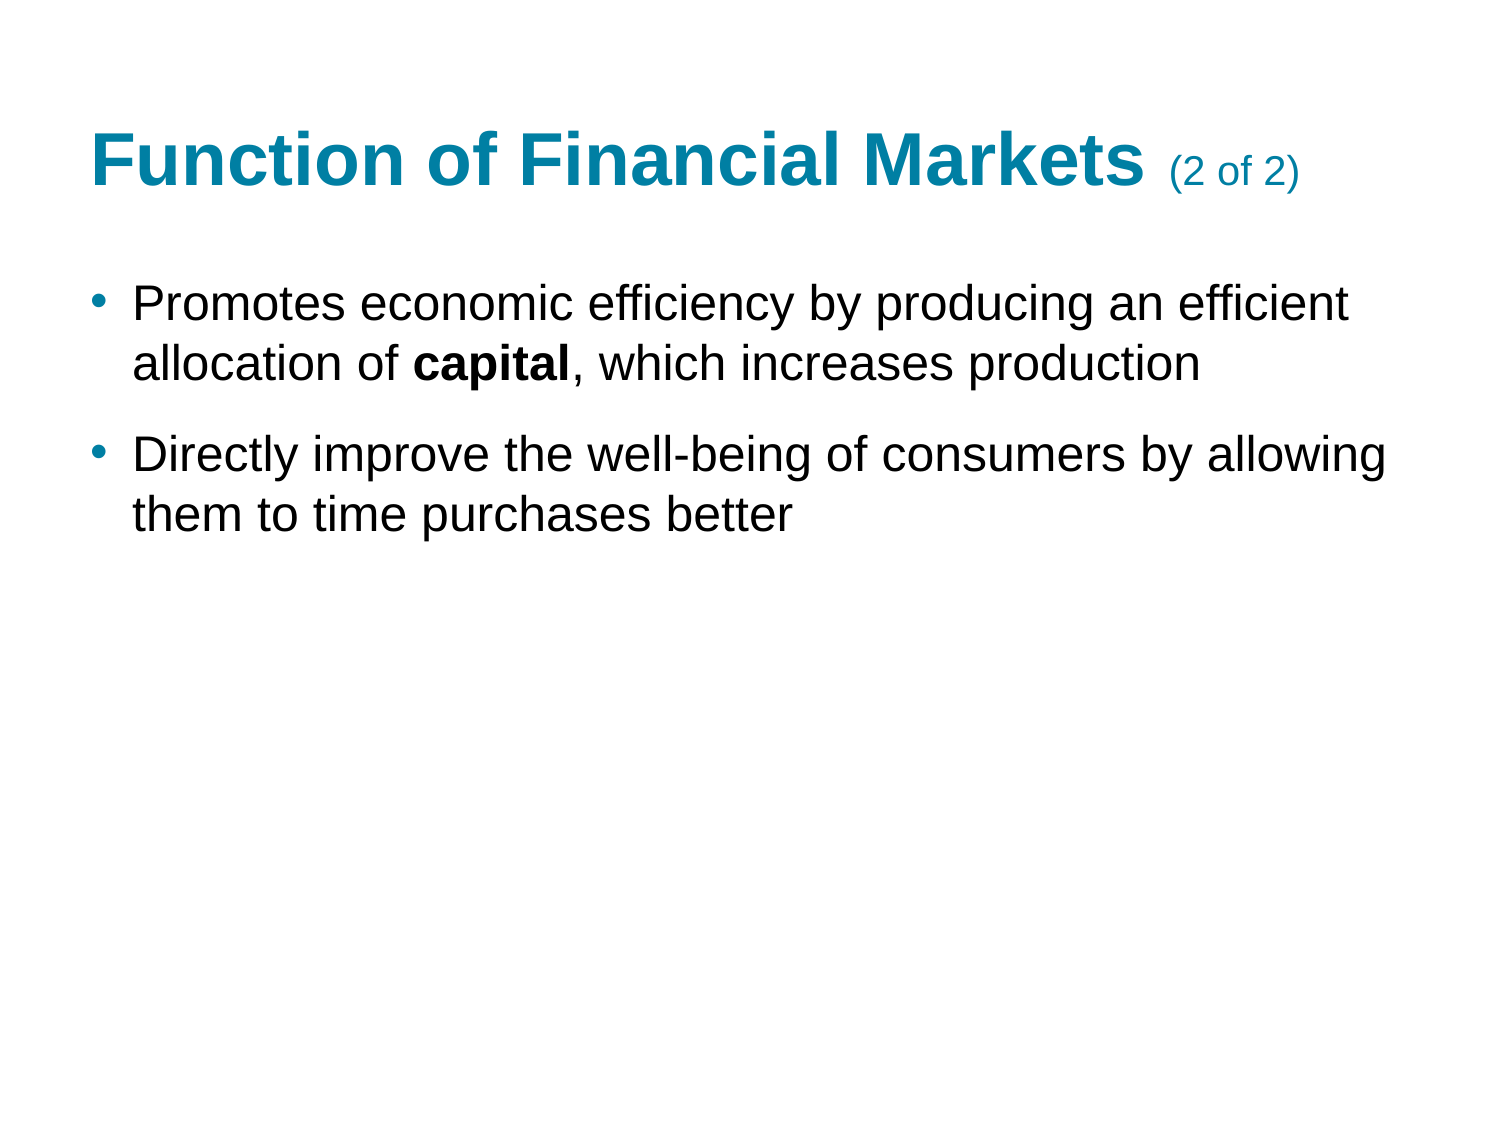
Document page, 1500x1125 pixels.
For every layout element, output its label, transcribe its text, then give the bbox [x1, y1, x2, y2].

list Promotes economic efficiency by producing an efficient allocation of capital, which increases production Directly improve the well-being of consumers by allowing them to time purchases better [75, 255, 1426, 1021]
title Function of Financial Markets (2 of 2) [75, 35, 1425, 216]
